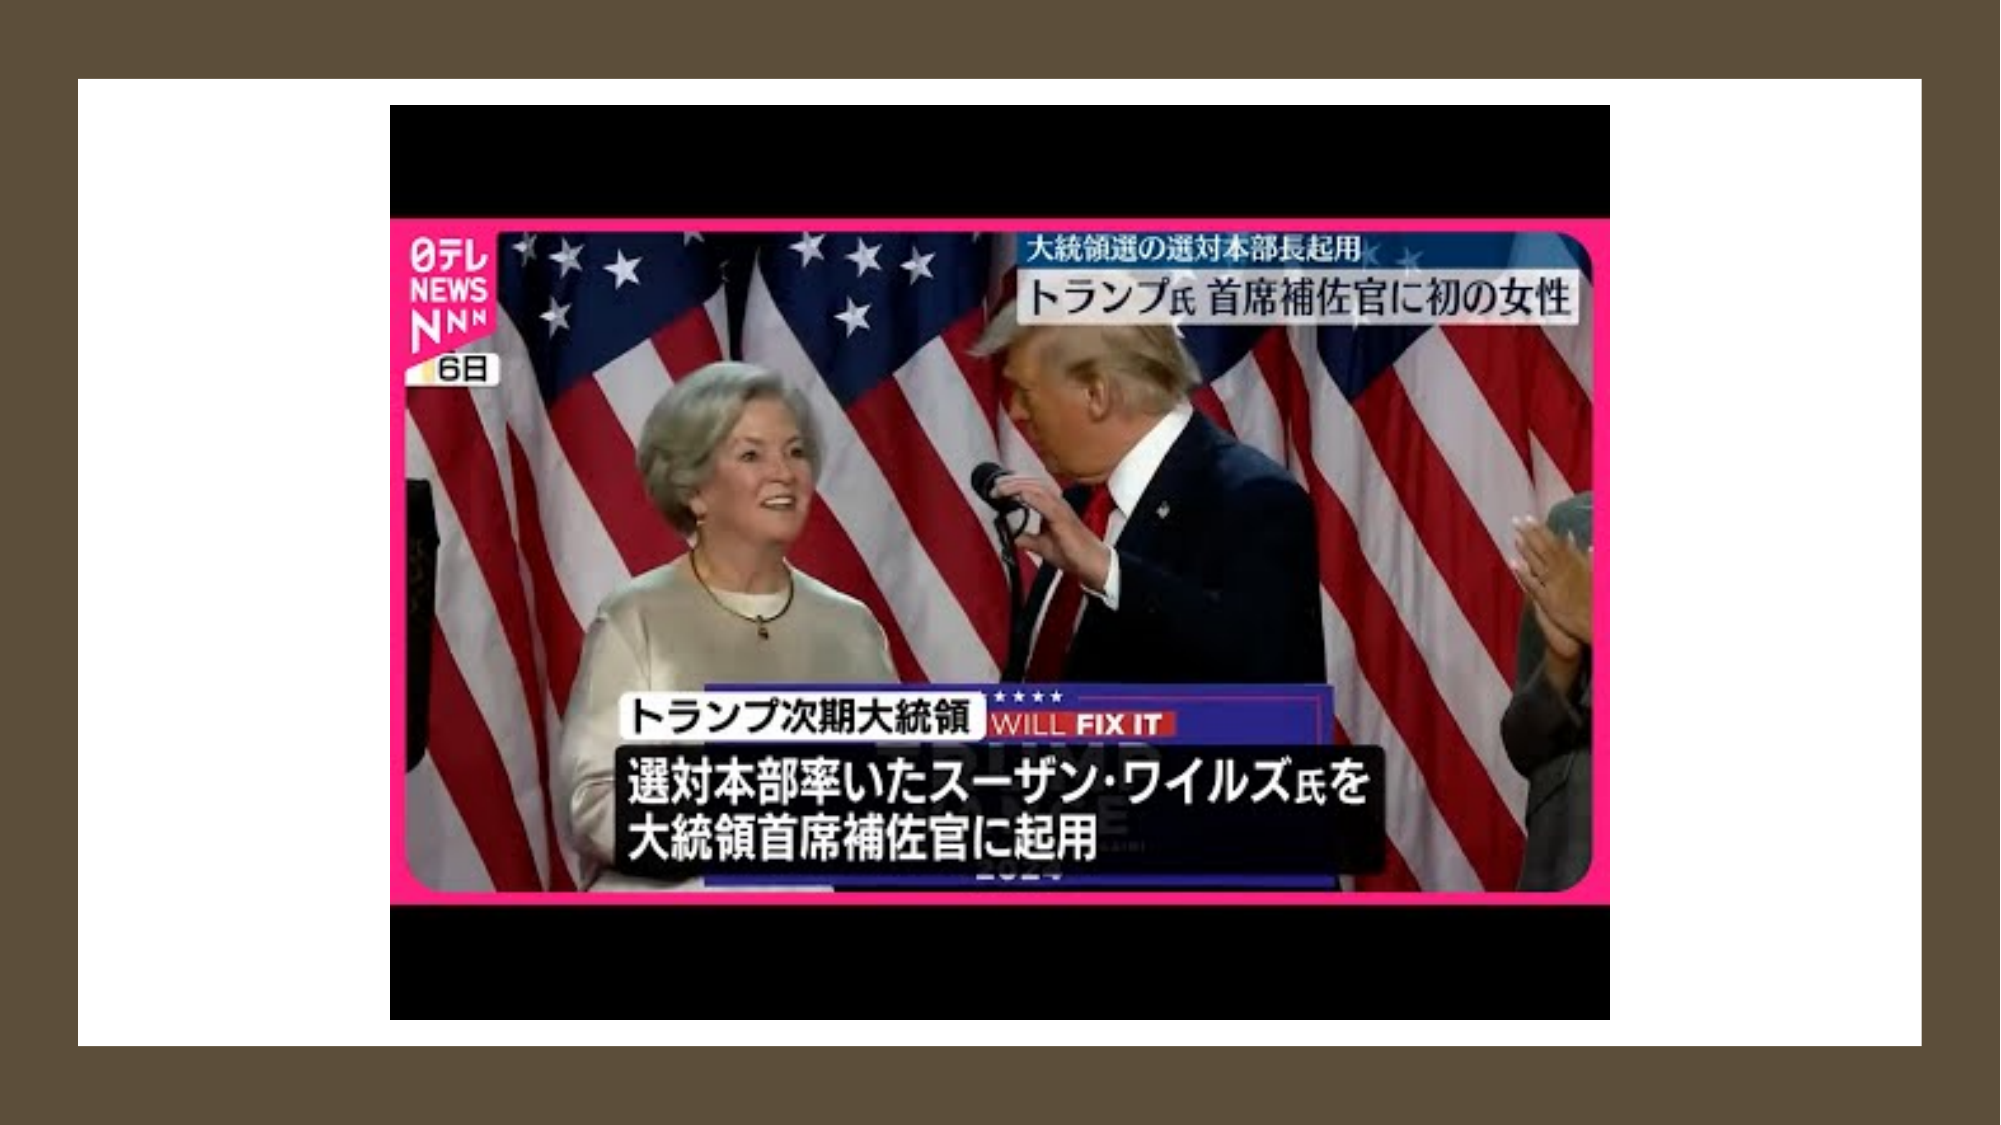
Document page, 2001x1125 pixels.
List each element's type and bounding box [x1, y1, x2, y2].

text_box [77, 78, 1923, 1047]
text_box [0, 0, 2000, 1125]
picture [390, 105, 1610, 1020]
